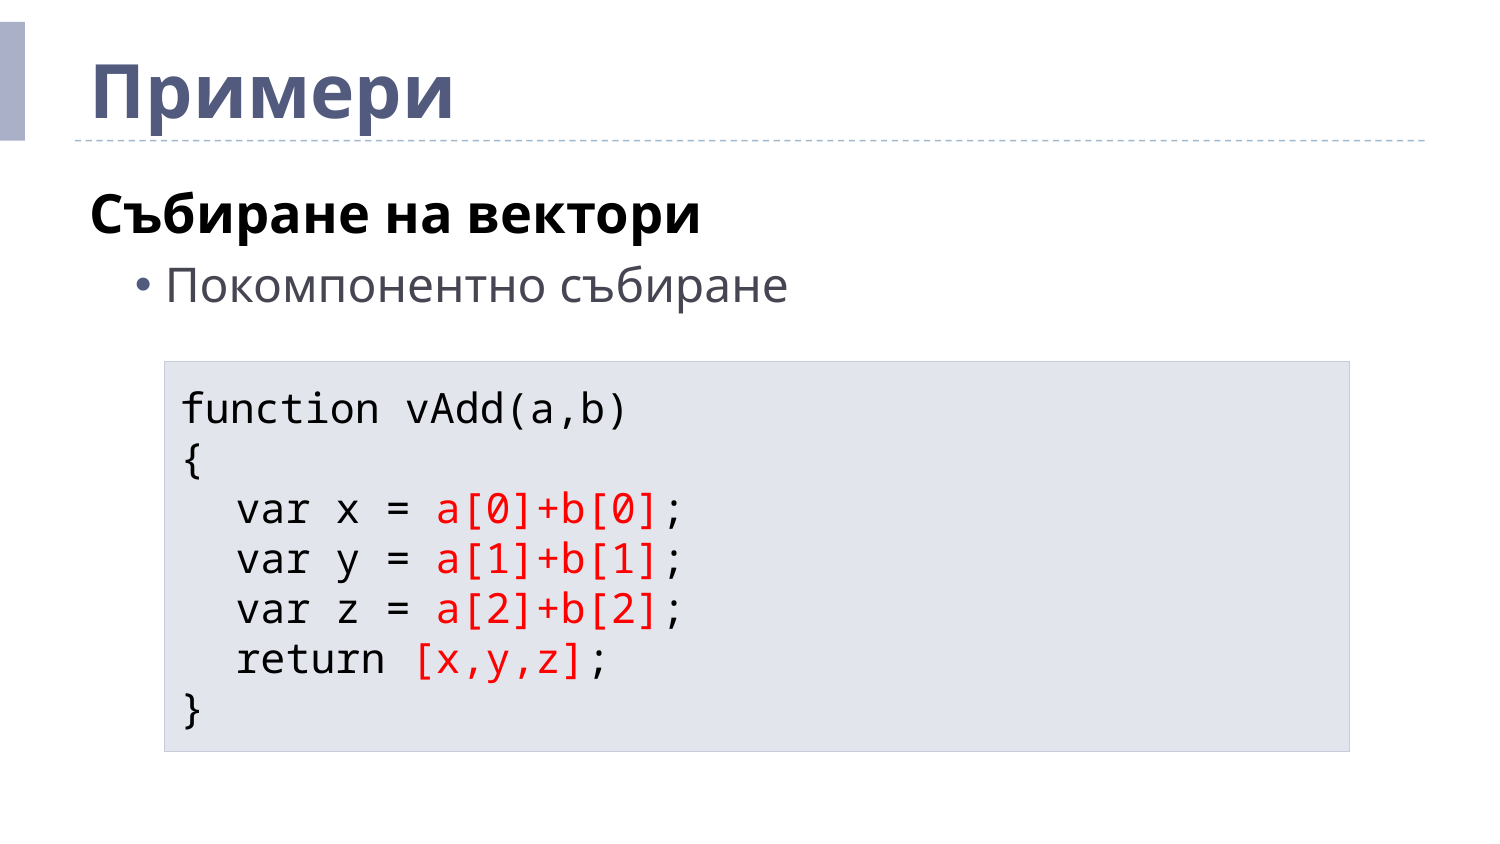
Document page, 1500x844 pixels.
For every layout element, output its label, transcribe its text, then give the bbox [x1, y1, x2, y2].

text_box function vAdd(a,b) { var x = a[0]+b[0]; var y = a[1]+b[1]; var z = a[2]+b[2]; return [x,y,z]; } [164, 361, 1350, 752]
title Примери [75, 18, 1475, 141]
list Събиране на вектори Покомпонентно събиране [75, 171, 1475, 835]
